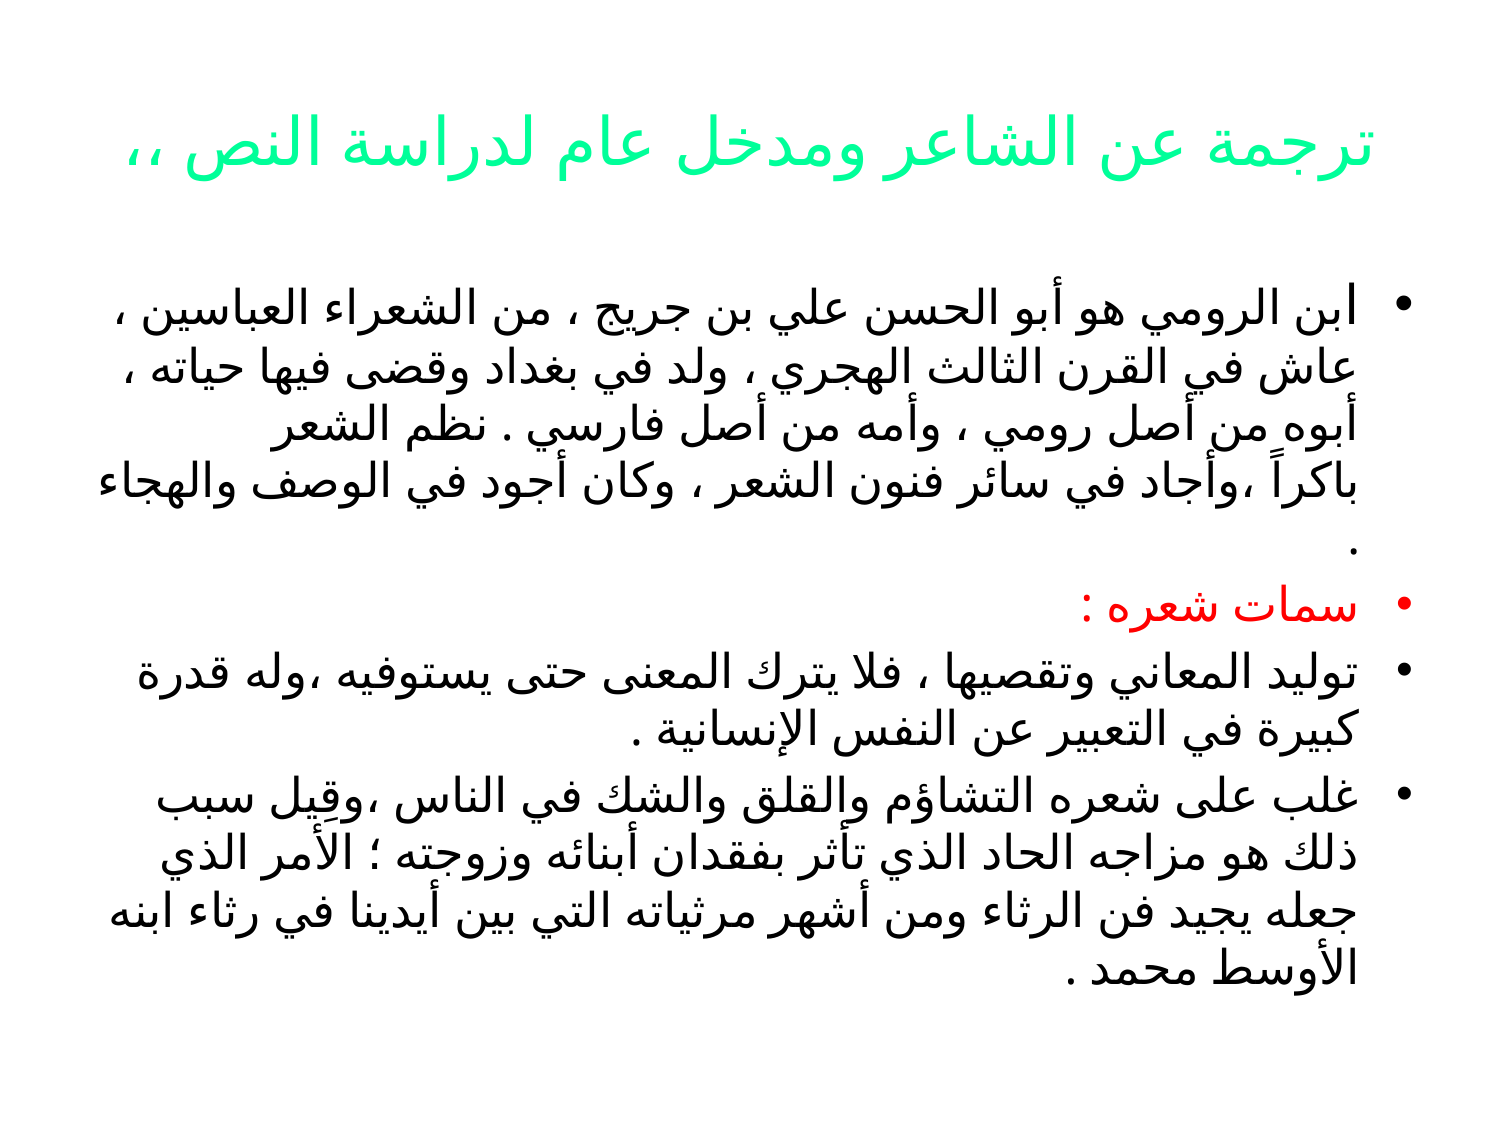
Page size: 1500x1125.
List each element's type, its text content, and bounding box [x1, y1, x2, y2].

title ترجمة عن الشاعر ومدخل عام لدراسة النص ،، [75, 45, 1425, 233]
list ابن الرومي هو أبو الحسن علي بن جريج ، من الشعراء العباسين ، عاش في القرن الثالث الهجري ، ولد في بغداد وقضى فيها حياته ، أبوه من أصل رومي ، وأمه من أصل فارسي . نظم الشعر باكراً ،وأجاد في سائر فنون الشعر ، وكان أجود في الوصف والهجاء . سمات شعره : توليد المعاني وتقصيها ، فلا يترك المعنى حتى يستوفيه ،وله قدرة كبيرة في التعبير عن النفس الإنسانية . غلب على شعره التشاؤم والقلق والشك في الناس ،وقِيل سبب ذلك هو مزاجه الحاد الذي تأثر بفقدان أبنائه وزوجته ؛ الأمر الذي جعله يجيد فن الرثاء ومن أشهر مرثياته التي بين أيدينا في رثاء ابنه الأوسط محمد . [75, 262, 1425, 1005]
